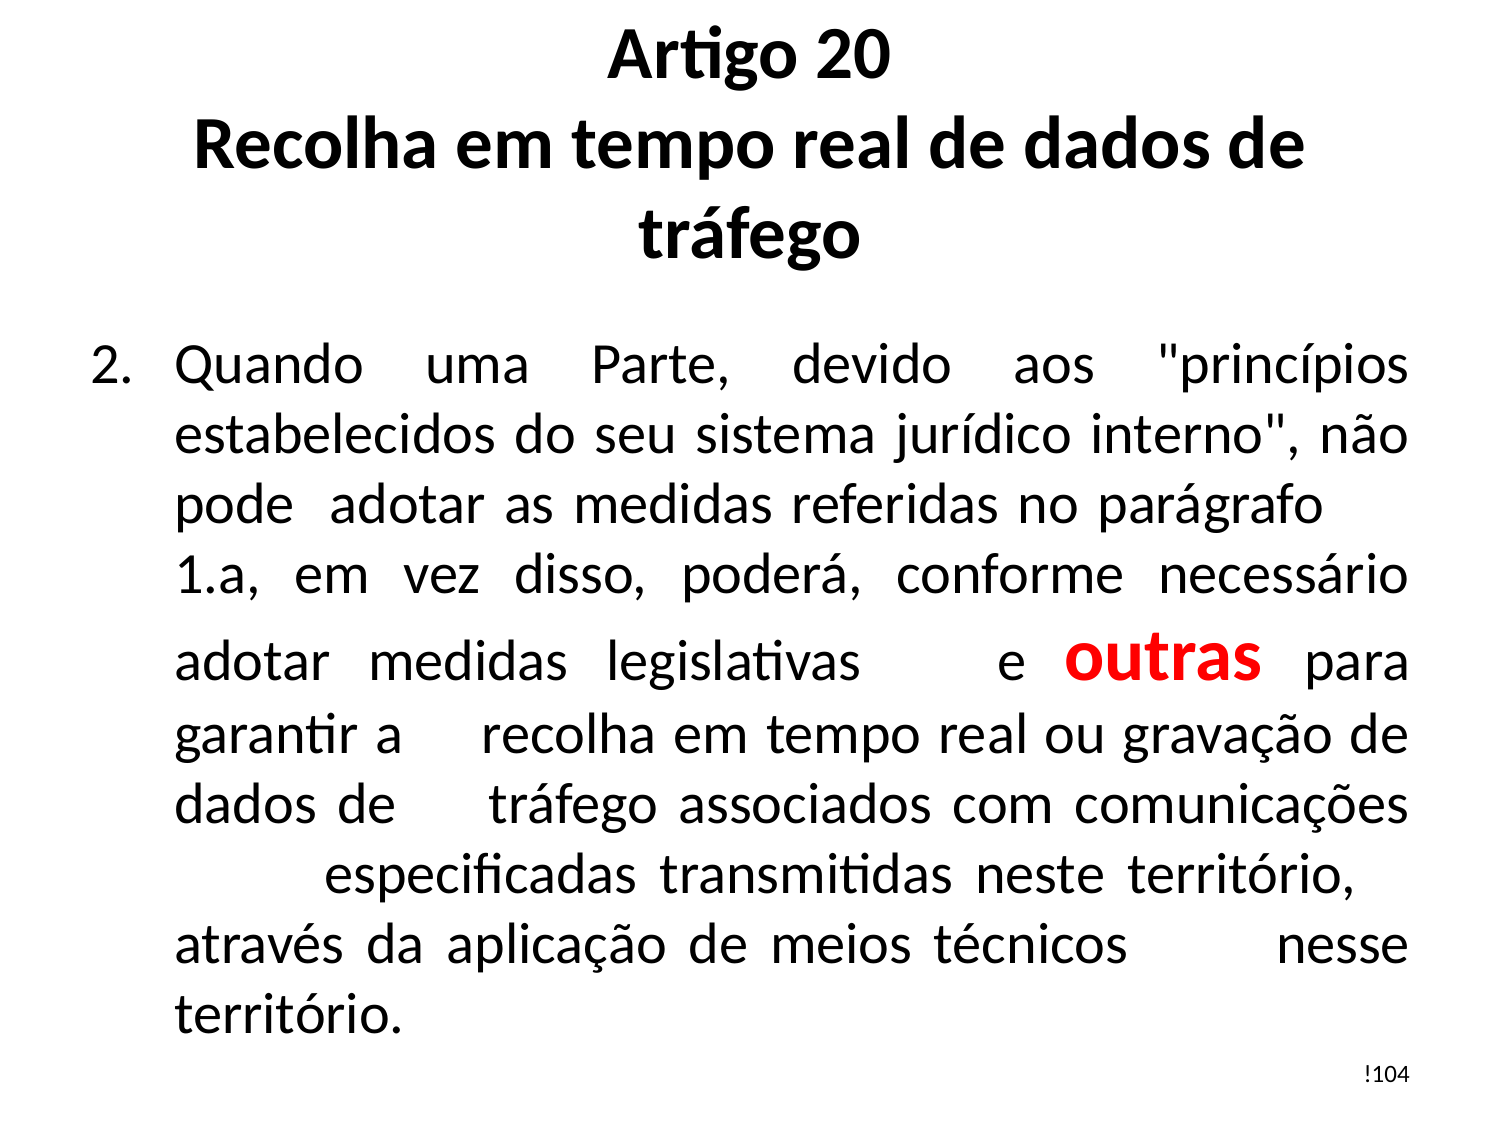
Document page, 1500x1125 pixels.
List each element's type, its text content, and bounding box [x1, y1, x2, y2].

title Artigo 20 Recolha em tempo real de dados de tráfego [74, 44, 1426, 233]
list Quando uma Parte, devido aos "princípios estabelecidos do seu sistema jurídico interno", não pode adotar as medidas referidas no parágrafo 1.a, em vez disso, poderá, conforme necessário adotar medidas legislativas e outras para garantir a recolha em tempo real ou gravação de dados de tráfego associados com comunicações especificadas transmitidas neste território, através da aplicação de meios técnicos nesse território. [74, 317, 1426, 1061]
slide_number !104 [1074, 1042, 1425, 1103]
